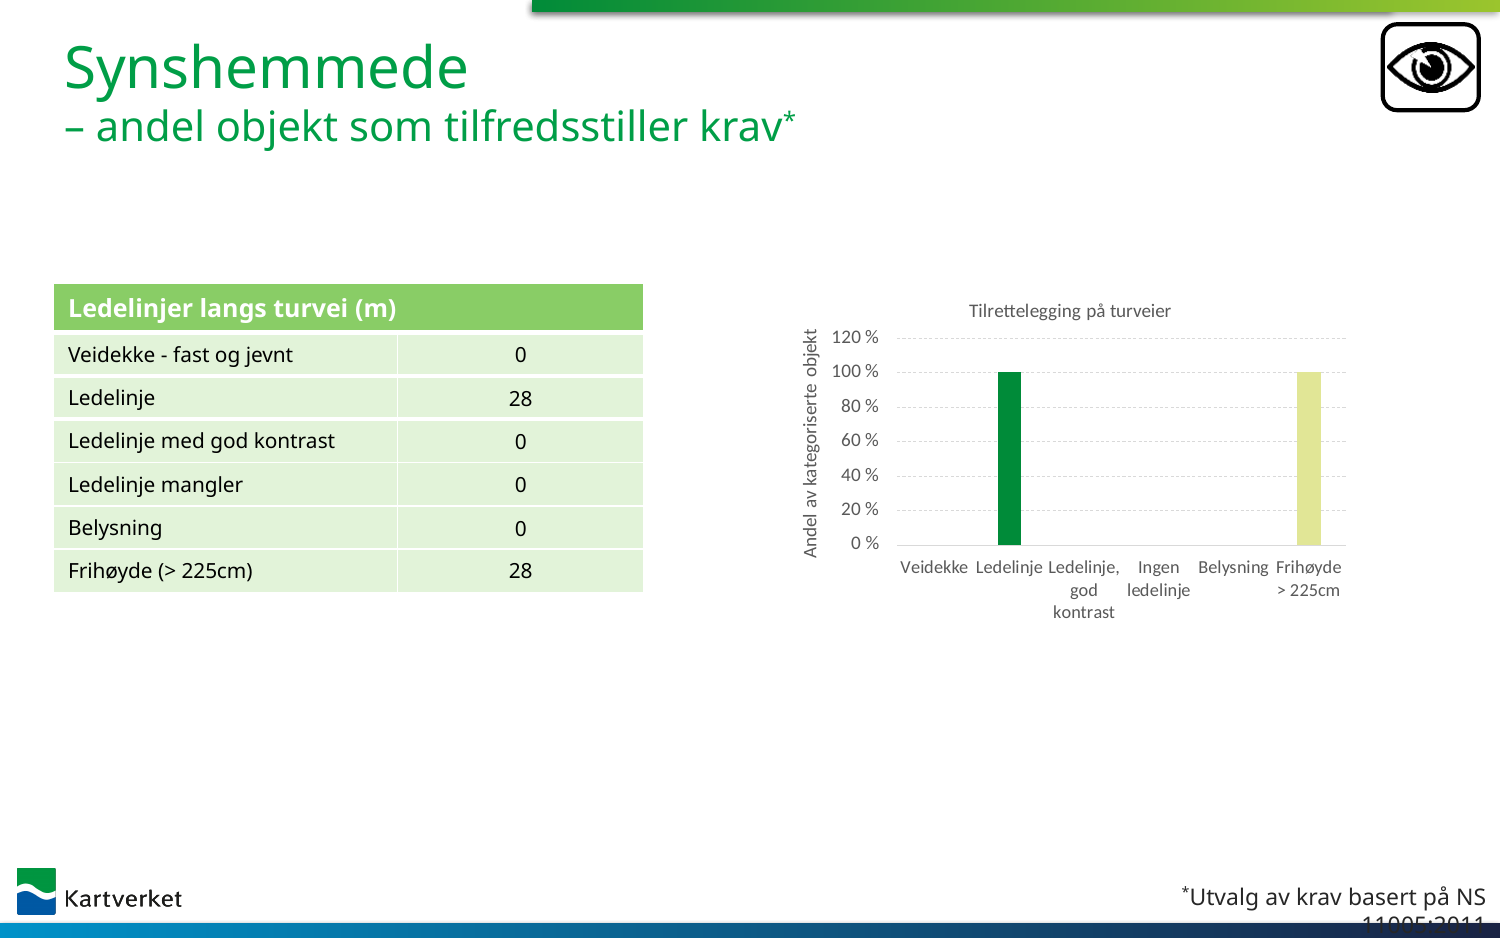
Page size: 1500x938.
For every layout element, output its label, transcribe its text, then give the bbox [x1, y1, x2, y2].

table_header Ledelinjer langs turvei (m) [54, 284, 643, 330]
table_cell 0 [398, 507, 643, 548]
table_cell Ledelinje mangler [54, 463, 397, 505]
table_cell 0 [398, 335, 643, 374]
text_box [1382, 24, 1480, 111]
text_box *Utvalg av krav basert på NS 11005:2011 [1068, 873, 1500, 938]
text_box Synshemmede – andel objekt som tilfredsstiller krav* [49, 24, 1431, 158]
table_cell 0 [398, 463, 643, 505]
table_cell Frihøyde (> 225cm) [54, 550, 397, 592]
table_cell Belysning [54, 507, 397, 548]
table_cell Veidekke - fast og jevnt [54, 335, 397, 374]
picture [791, 291, 1349, 630]
table_cell 0 [398, 421, 643, 462]
table_cell Ledelinje [54, 378, 397, 417]
table_cell Ledelinje med god kontrast [54, 421, 397, 462]
table_cell 28 [398, 378, 643, 417]
table_cell 28 [398, 550, 643, 592]
